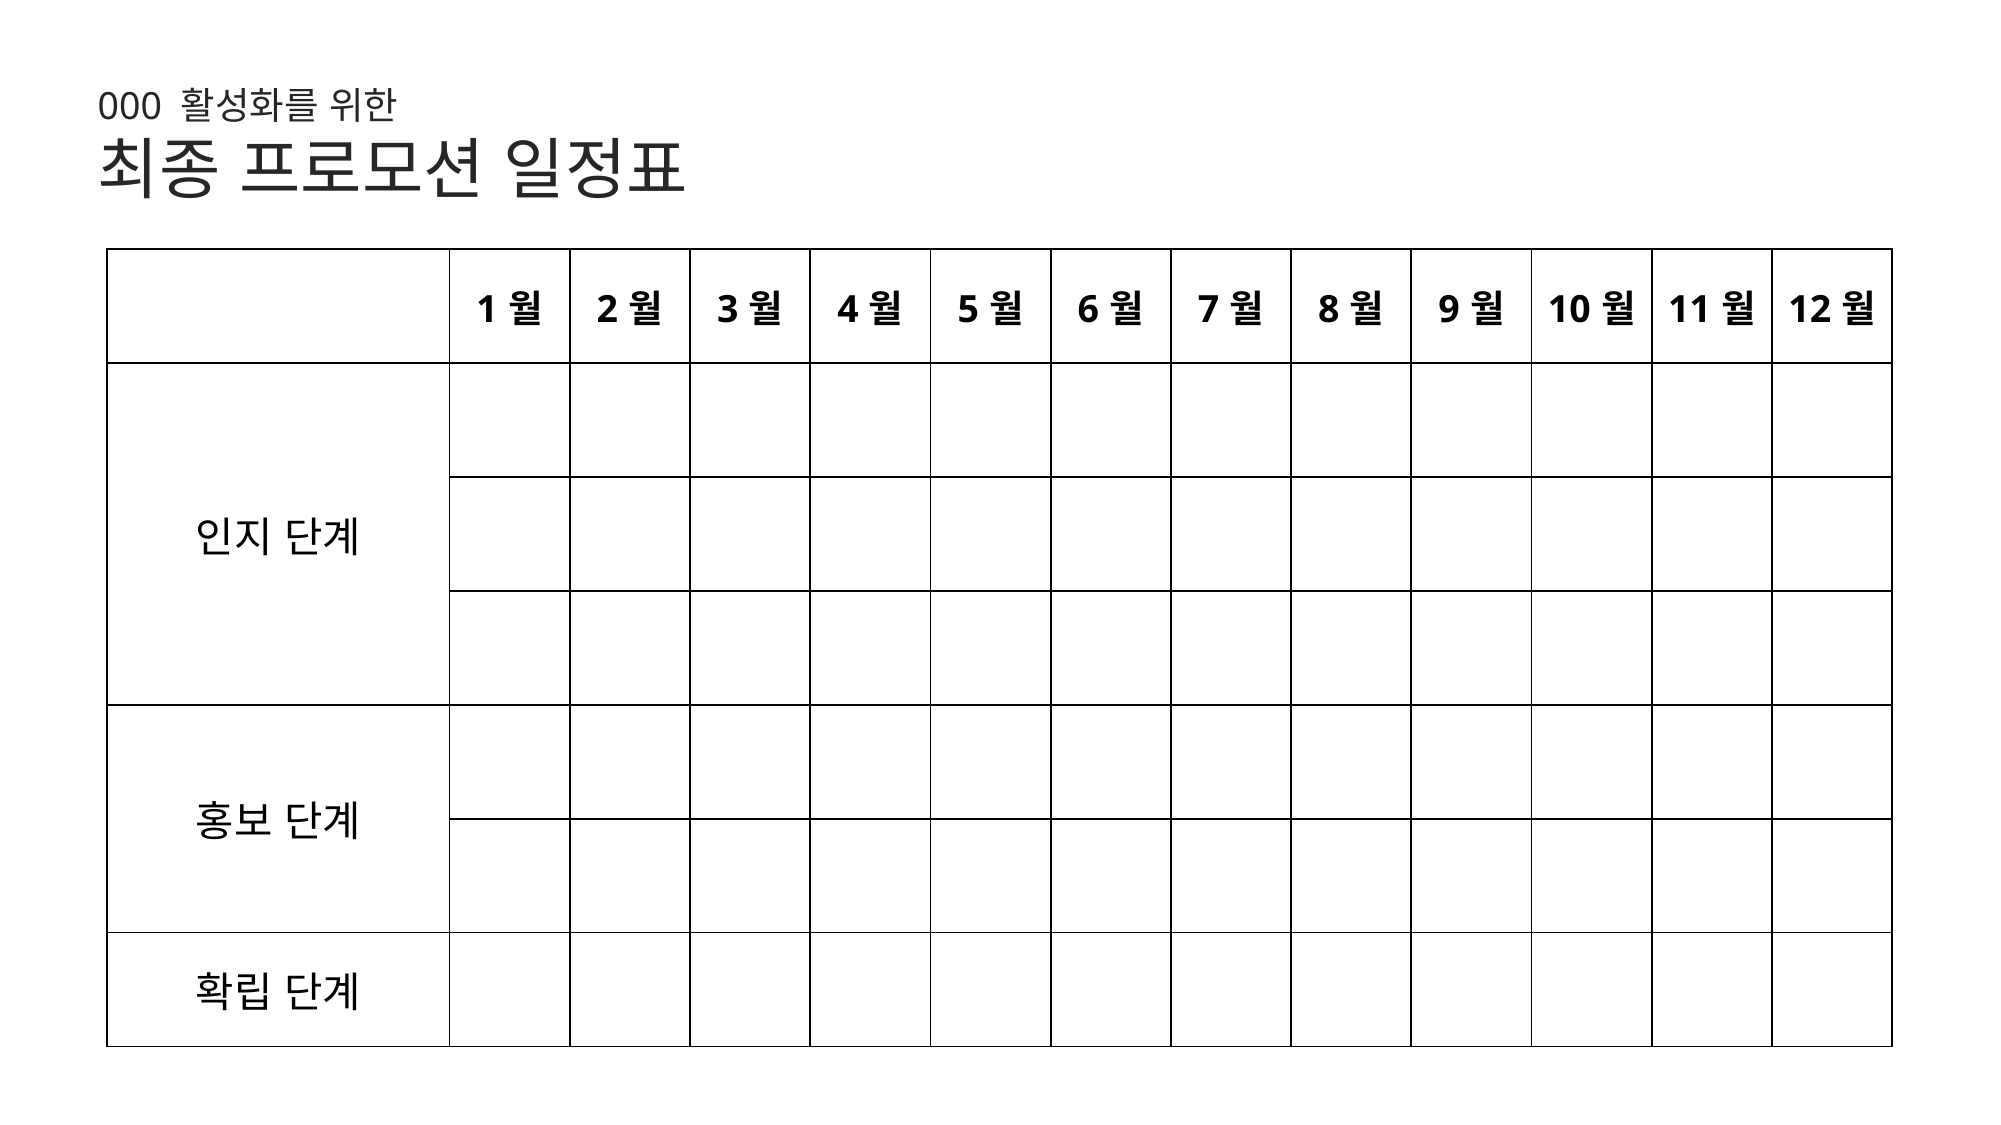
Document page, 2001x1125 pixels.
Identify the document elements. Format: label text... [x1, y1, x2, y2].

table_cell [450, 478, 569, 590]
table_cell 인지 단계 [108, 364, 449, 704]
table_cell [1653, 706, 1771, 818]
table_cell [1052, 478, 1170, 590]
table_cell [1773, 364, 1891, 476]
table_cell [1052, 364, 1170, 476]
table_cell [571, 820, 689, 932]
table_cell [691, 364, 809, 476]
table_cell [931, 933, 1050, 1046]
table_cell [811, 933, 930, 1046]
table_cell [1532, 706, 1651, 818]
table_cell [1532, 820, 1651, 932]
table_cell [931, 364, 1050, 476]
table_cell [1292, 706, 1410, 818]
table_cell [1773, 592, 1891, 704]
table_header 1월 [450, 250, 569, 362]
table_cell [450, 933, 569, 1046]
table_cell [1052, 706, 1170, 818]
table_header 5월 [931, 250, 1050, 362]
table_cell [811, 592, 930, 704]
table_cell [931, 592, 1050, 704]
table_cell [1773, 478, 1891, 590]
table_cell [1052, 820, 1170, 932]
table_cell [1773, 933, 1891, 1046]
table_header 6월 [1052, 250, 1170, 362]
table_cell [1532, 592, 1651, 704]
table_cell [1532, 364, 1651, 476]
table_cell [450, 706, 569, 818]
table_cell [571, 933, 689, 1046]
table_cell [450, 364, 569, 476]
table_cell [931, 478, 1050, 590]
table_cell [1052, 592, 1170, 704]
table_cell [571, 592, 689, 704]
table_cell [811, 478, 930, 590]
table_header 3월 [691, 250, 809, 362]
table_header 12월 [1773, 250, 1891, 362]
table_cell [1412, 592, 1531, 704]
table_cell [691, 820, 809, 932]
table_cell 홍보 단계 [108, 706, 449, 932]
table_cell [811, 706, 930, 818]
table_cell [1653, 820, 1771, 932]
table_cell [1653, 478, 1771, 590]
table_cell [691, 478, 809, 590]
table_cell [1412, 706, 1531, 818]
table_cell [1292, 478, 1410, 590]
table_cell [811, 820, 930, 932]
table_cell [931, 820, 1050, 932]
table_cell [1532, 478, 1651, 590]
table_cell [1172, 478, 1290, 590]
table_cell [1412, 820, 1531, 932]
table_cell [1292, 592, 1410, 704]
table_cell [571, 364, 689, 476]
table_cell [1532, 933, 1651, 1046]
table_header [108, 250, 449, 362]
table_header 8월 [1292, 250, 1410, 362]
table_cell [811, 364, 930, 476]
table_cell [1172, 592, 1290, 704]
table_cell [1292, 933, 1410, 1046]
table_cell [450, 592, 569, 704]
table_cell [1172, 706, 1290, 818]
table_header 7월 [1172, 250, 1290, 362]
table_cell [1653, 933, 1771, 1046]
table_cell [1653, 364, 1771, 476]
table_cell [1172, 820, 1290, 932]
table_cell [1172, 364, 1290, 476]
table_cell [1412, 478, 1531, 590]
table_header 2월 [571, 250, 689, 362]
table_cell [1292, 364, 1410, 476]
table_header 10월 [1532, 250, 1651, 362]
table_cell 확립 단계 [108, 933, 449, 1046]
table_header 4월 [811, 250, 930, 362]
table_header 11월 [1653, 250, 1771, 362]
table_cell [1172, 933, 1290, 1046]
table_cell [1653, 592, 1771, 704]
table_cell [691, 933, 809, 1046]
table_cell [1773, 706, 1891, 818]
table_cell [1773, 820, 1891, 932]
table_cell [931, 706, 1050, 818]
table_cell [691, 592, 809, 704]
table_cell [1412, 933, 1531, 1046]
table_cell [571, 706, 689, 818]
text_box 000 활성화를 위한 최종 프로모션 일정표 [82, 74, 704, 215]
table_cell [1292, 820, 1410, 932]
table_cell [450, 820, 569, 932]
table_cell [1052, 933, 1170, 1046]
table_header 9월 [1412, 250, 1531, 362]
table_cell [691, 706, 809, 818]
table_cell [1412, 364, 1531, 476]
table_cell [571, 478, 689, 590]
